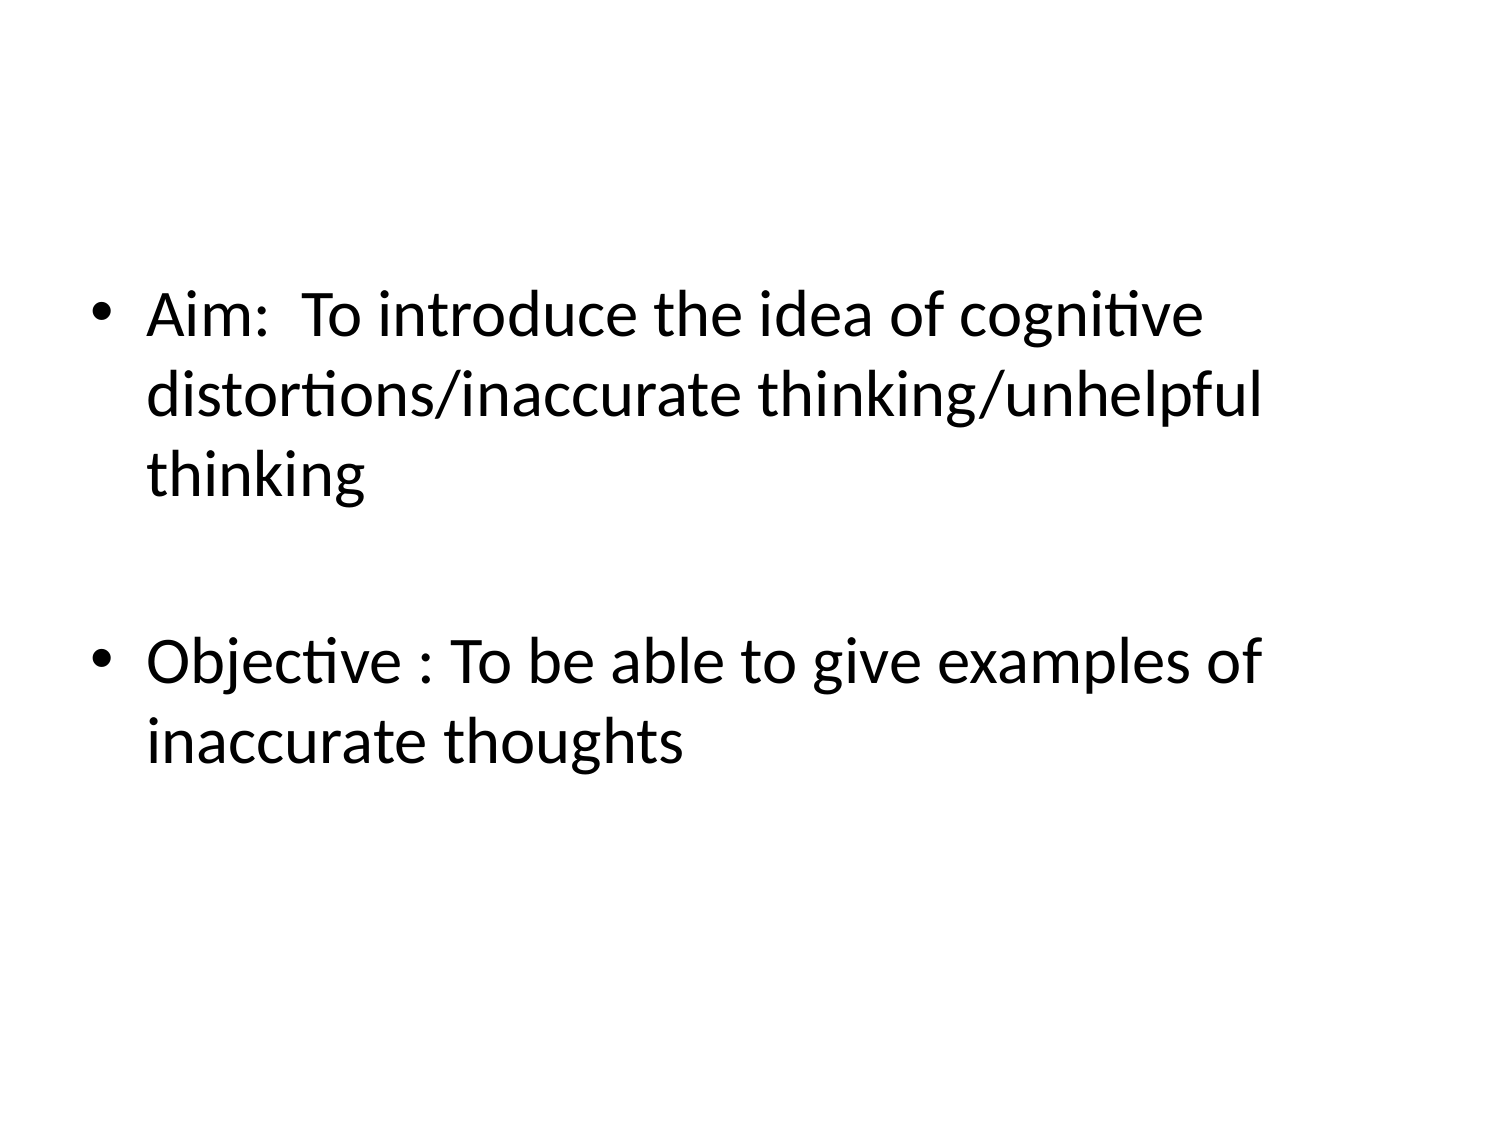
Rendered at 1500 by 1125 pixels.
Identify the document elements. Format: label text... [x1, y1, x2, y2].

list Aim: To introduce the idea of cognitive distortions/inaccurate thinking/unhelpful thinking Objective : To be able to give examples of inaccurate thoughts [75, 262, 1425, 1005]
